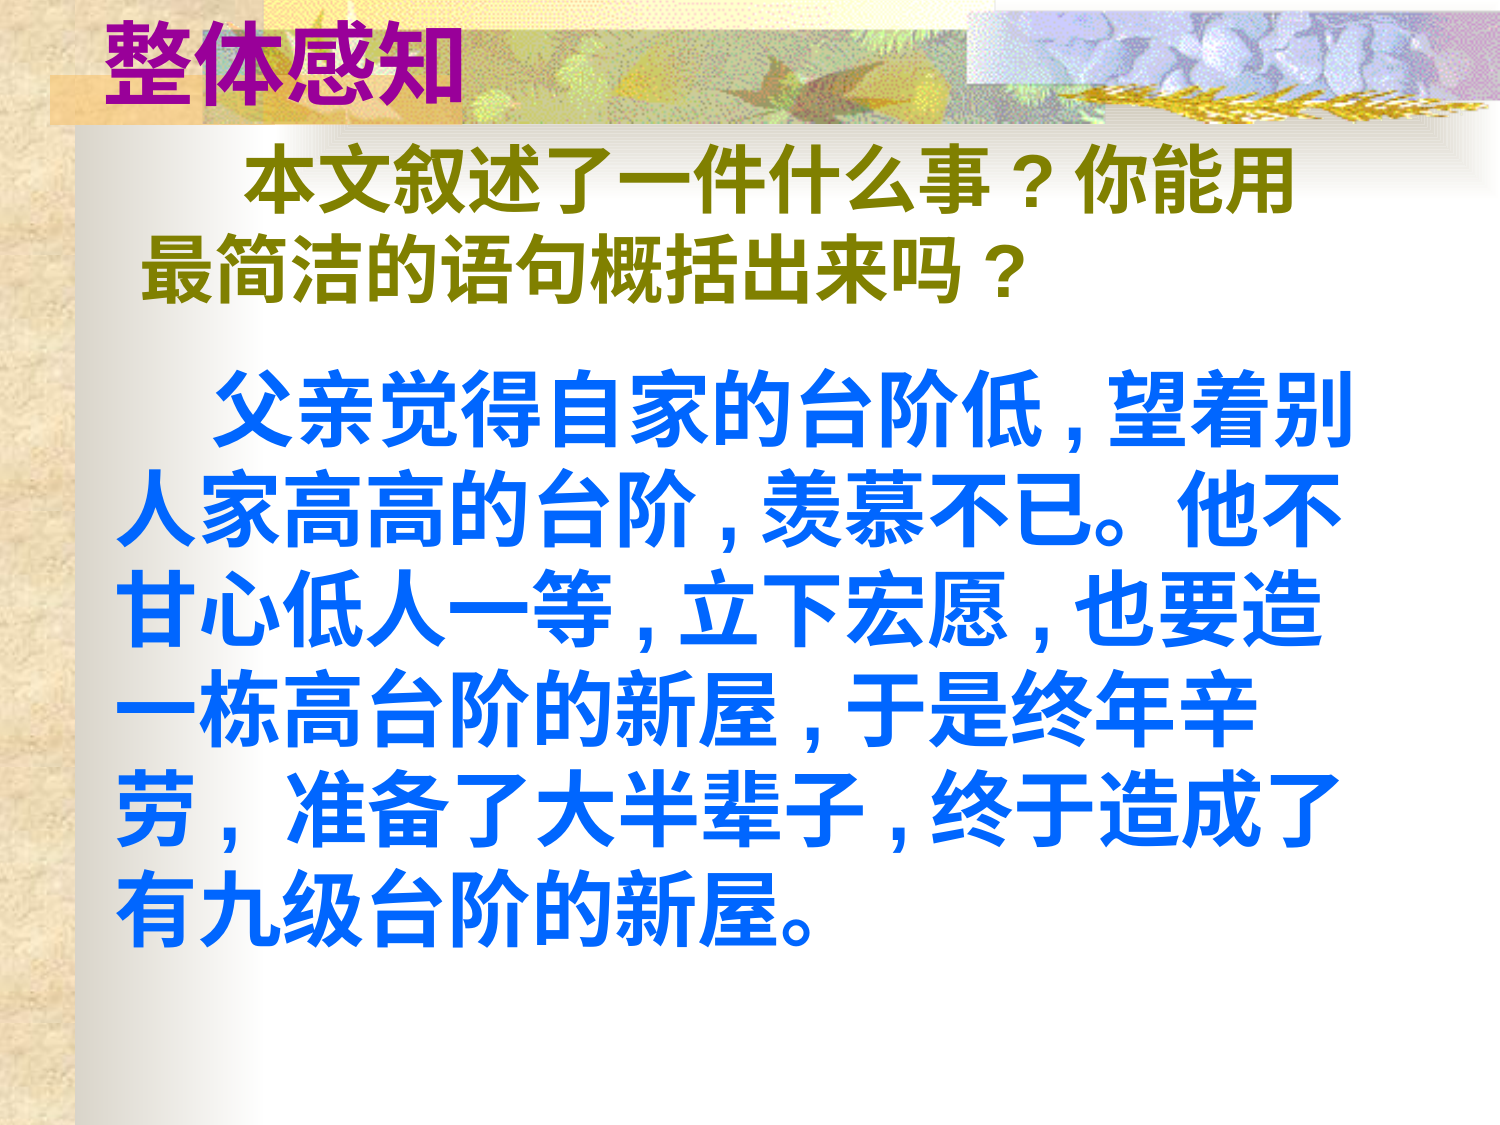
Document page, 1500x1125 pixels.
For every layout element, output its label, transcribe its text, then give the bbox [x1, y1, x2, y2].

text_box 整体感知 [87, 24, 525, 124]
text_box 本文叙述了一件什么事?你能用最简洁的语句概括出来吗? [124, 124, 1389, 320]
text_box 父亲觉得自家的台阶低,望着别人家高高的台阶,羡慕不已。他不甘心低人一等,立下宏愿,也要造一栋高台阶的新屋,于是终年辛劳, 准备了大半辈子,终于造成了有九级台阶的新屋。 [100, 349, 1388, 965]
picture [0, 0, 1500, 1125]
